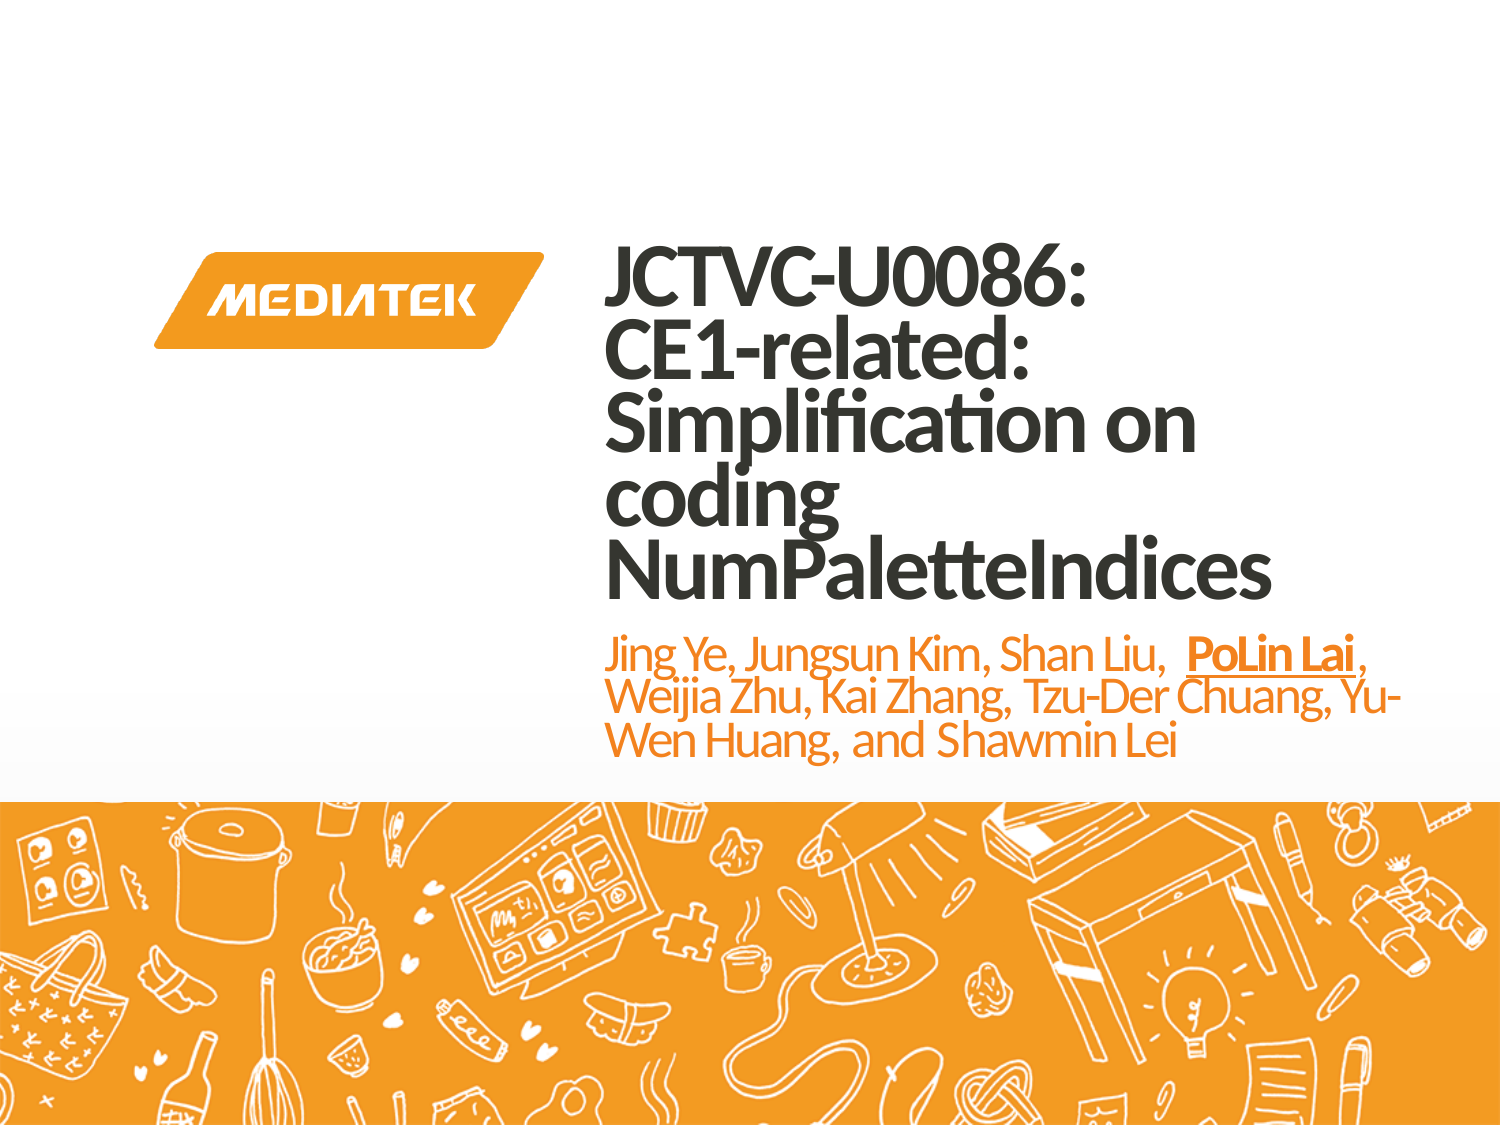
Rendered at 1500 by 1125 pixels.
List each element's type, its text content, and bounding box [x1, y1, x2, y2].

title JCTVC-U0086: CE1-related: Simplification on coding NumPaletteIndices [589, 239, 1425, 630]
subtitle Jing Ye, Jungsun Kim, Shan Liu, PoLin Lai, Weijia Zhu, Kai Zhang, Tzu-Der Chuang, Yu-Wen Huang, and Shawmin Lei [589, 630, 1425, 803]
picture [0, 802, 1500, 1125]
picture [154, 252, 544, 349]
